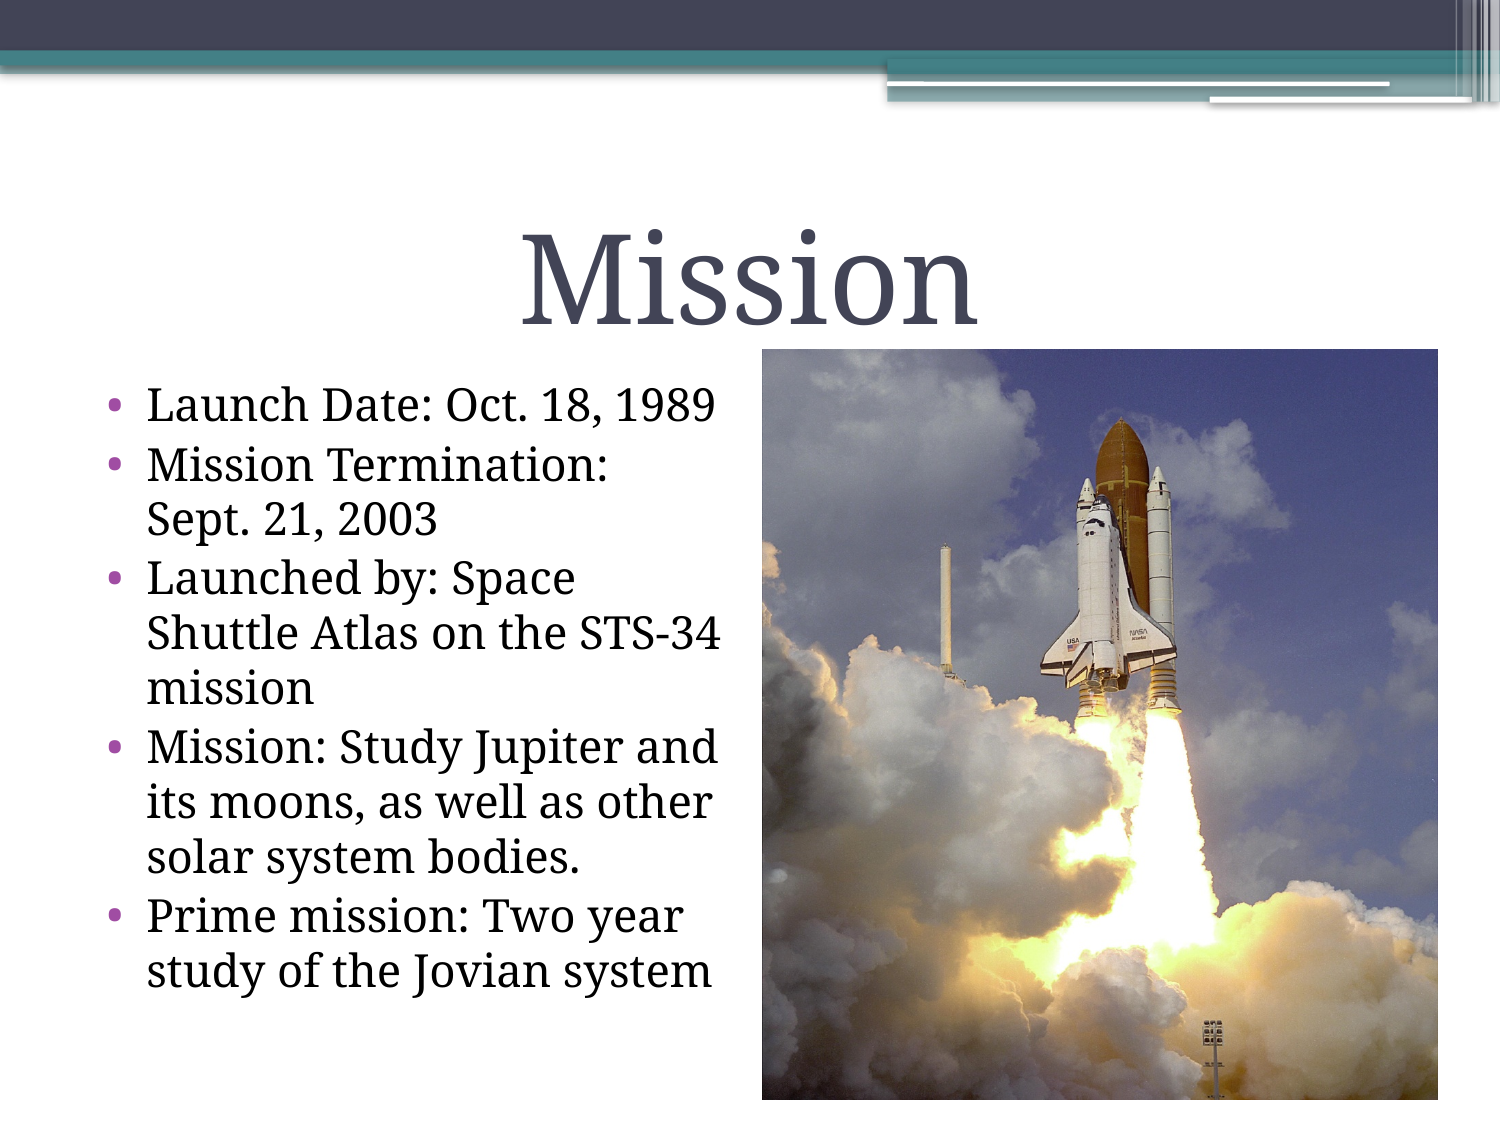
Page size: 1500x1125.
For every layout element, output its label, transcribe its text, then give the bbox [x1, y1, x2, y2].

list Launch Date: Oct. 18, 1989 Mission Termination: Sept. 21, 2003 Launched by: Space Shuttle Atlas on the STS-34 mission Mission: Study Jupiter and its moons, as well as other solar system bodies. Prime mission: Two year study of the Jovian system [75, 368, 738, 1112]
title Mission [75, 187, 1425, 363]
picture [762, 349, 1438, 1101]
